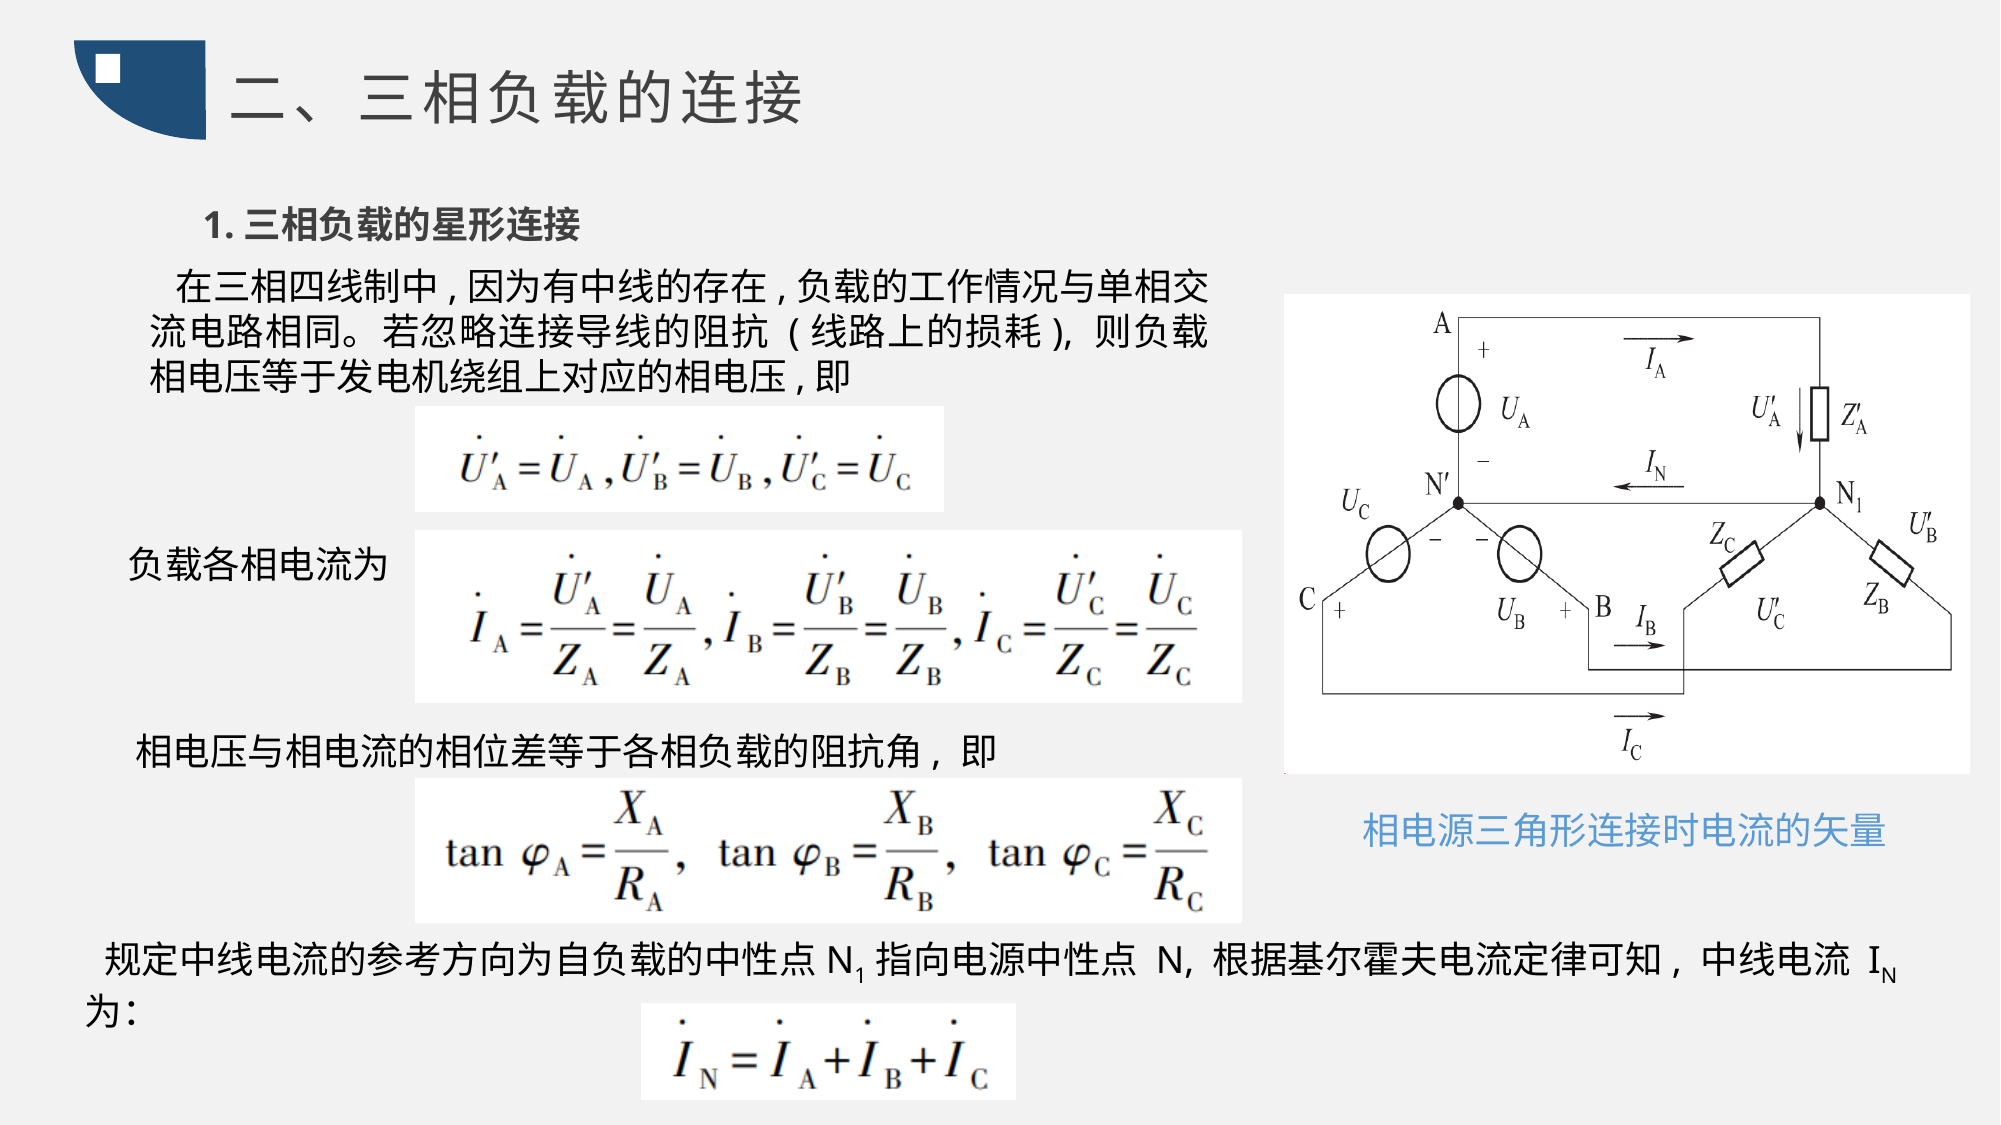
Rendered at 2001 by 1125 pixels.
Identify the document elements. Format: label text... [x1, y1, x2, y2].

picture [1284, 294, 1970, 774]
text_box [74, 0, 1070, 140]
text_box 相电压与相电流的相位差等于各相负载的阻抗角, 即 [120, 720, 1053, 781]
picture [415, 530, 1242, 703]
text_box 相电源三角形连接时电流的矢量 [1347, 799, 1907, 860]
picture [415, 406, 944, 512]
text_box 1.三相负载的星形连接 [187, 171, 1834, 254]
text_box 规定中线电流的参考方向为自负载的中性点N1指向电源中性点 N, 根据基尔霍夫电流定律可知, 中线电流 IN为： [70, 924, 1949, 1041]
text_box 在三相四线制中,因为有中线的存在,负载的工作情况与单相交流电路相同。若忽略连接导线的阻抗 (线路上的损耗), 则负载相电压等于发电机绕组上对应的相电压,即 [134, 255, 1225, 406]
text_box 负载各相电流为 [112, 533, 415, 594]
picture [415, 778, 1242, 923]
picture [641, 1003, 1016, 1100]
